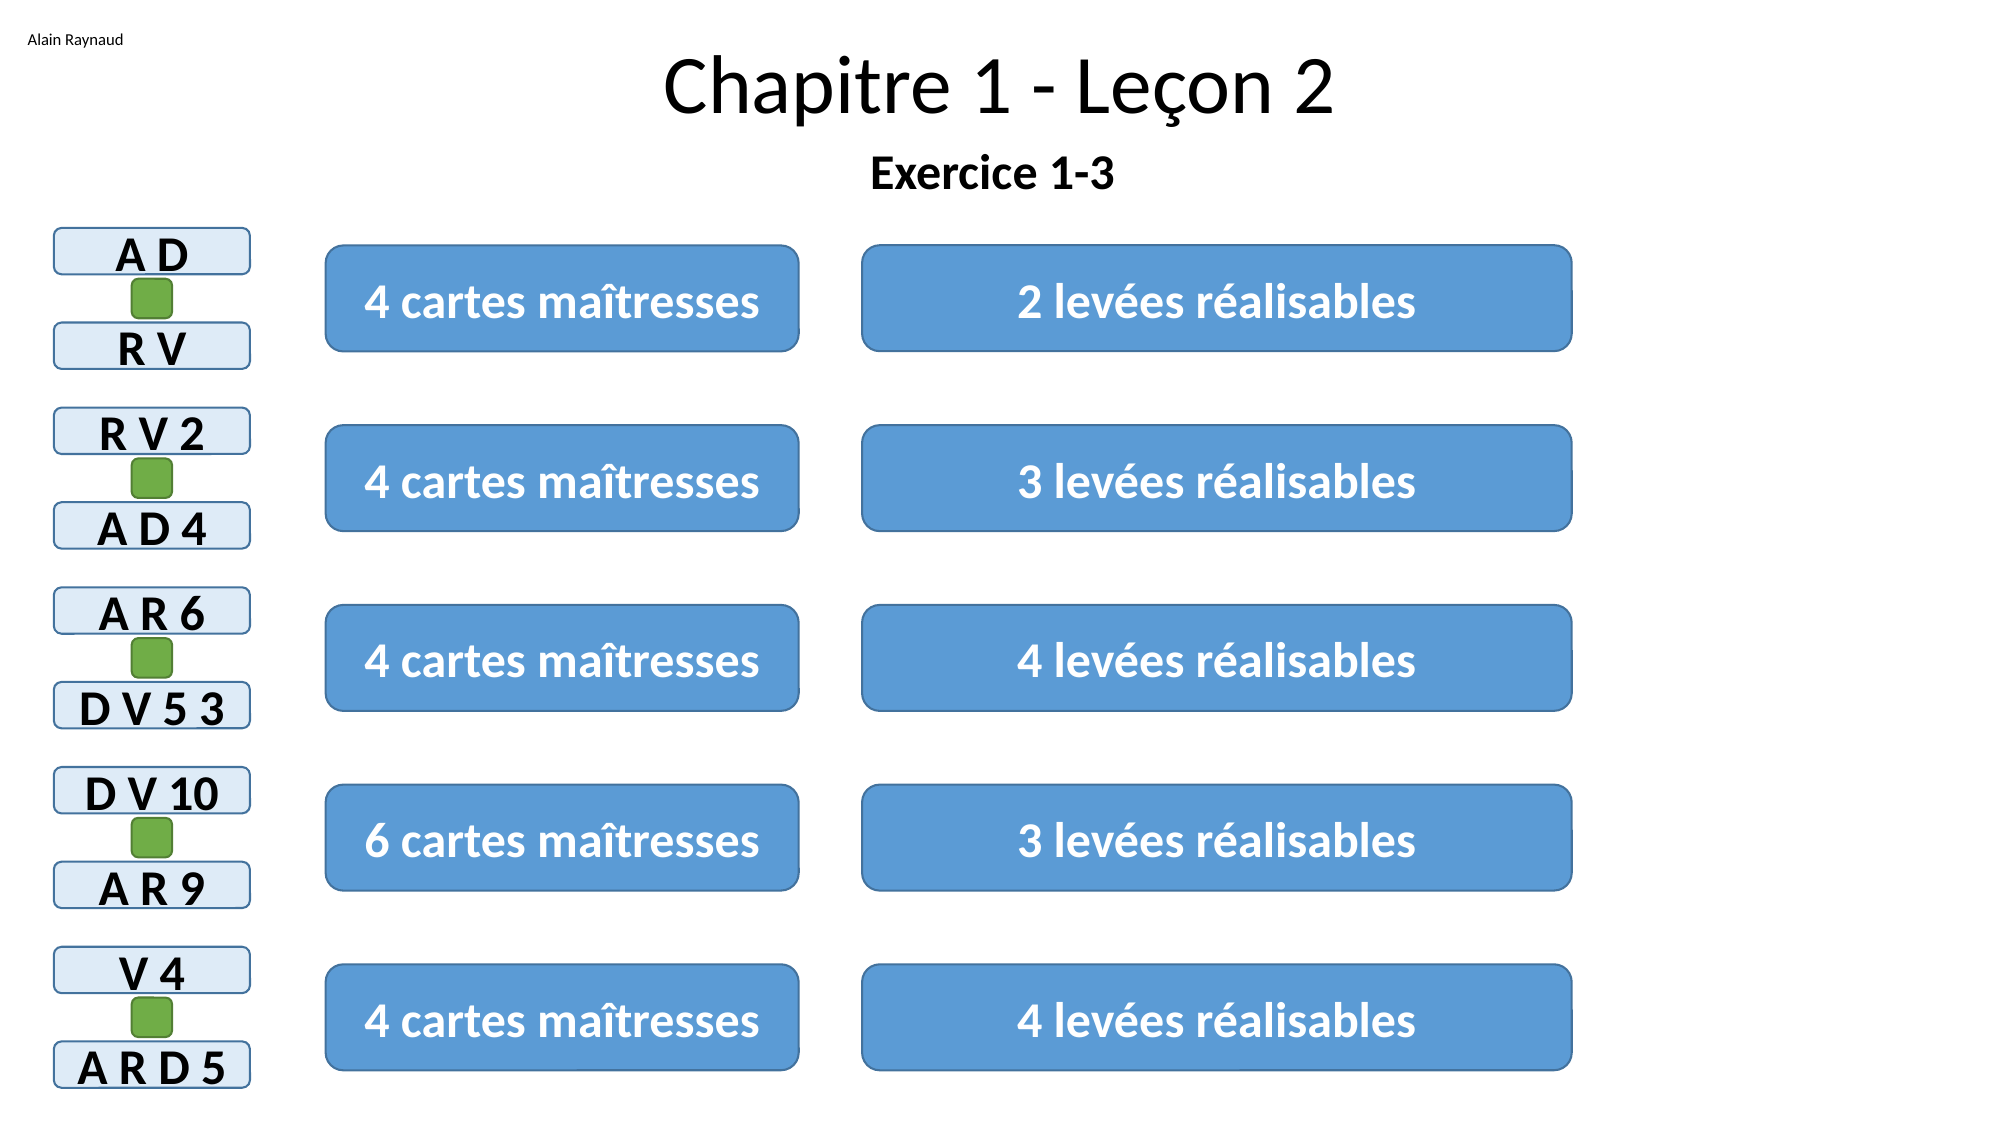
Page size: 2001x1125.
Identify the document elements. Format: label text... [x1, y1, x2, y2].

text_box 4 cartes maîtresses [324, 603, 800, 712]
subtitle Exercice 1-3 [37, 139, 1948, 1088]
text_box 6 cartes maîtresses [324, 783, 800, 892]
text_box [53, 407, 250, 549]
text_box 4 cartes maîtresses [324, 963, 800, 1072]
text_box 4 cartes maîtresses [324, 244, 800, 353]
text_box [53, 946, 250, 1088]
text_box Alain Raynaud [12, 21, 147, 57]
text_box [53, 227, 250, 369]
text_box 3 levées réalisables [861, 424, 1573, 533]
text_box 3 levées réalisables [861, 783, 1573, 892]
text_box 2 levées réalisables [861, 244, 1573, 353]
title Chapitre 1 - Leçon 2 [249, 38, 1750, 139]
text_box 4 cartes maîtresses [324, 424, 800, 533]
text_box 4 levées réalisables [861, 603, 1573, 712]
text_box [53, 587, 250, 729]
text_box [53, 766, 250, 909]
text_box 4 levées réalisables [861, 963, 1573, 1072]
